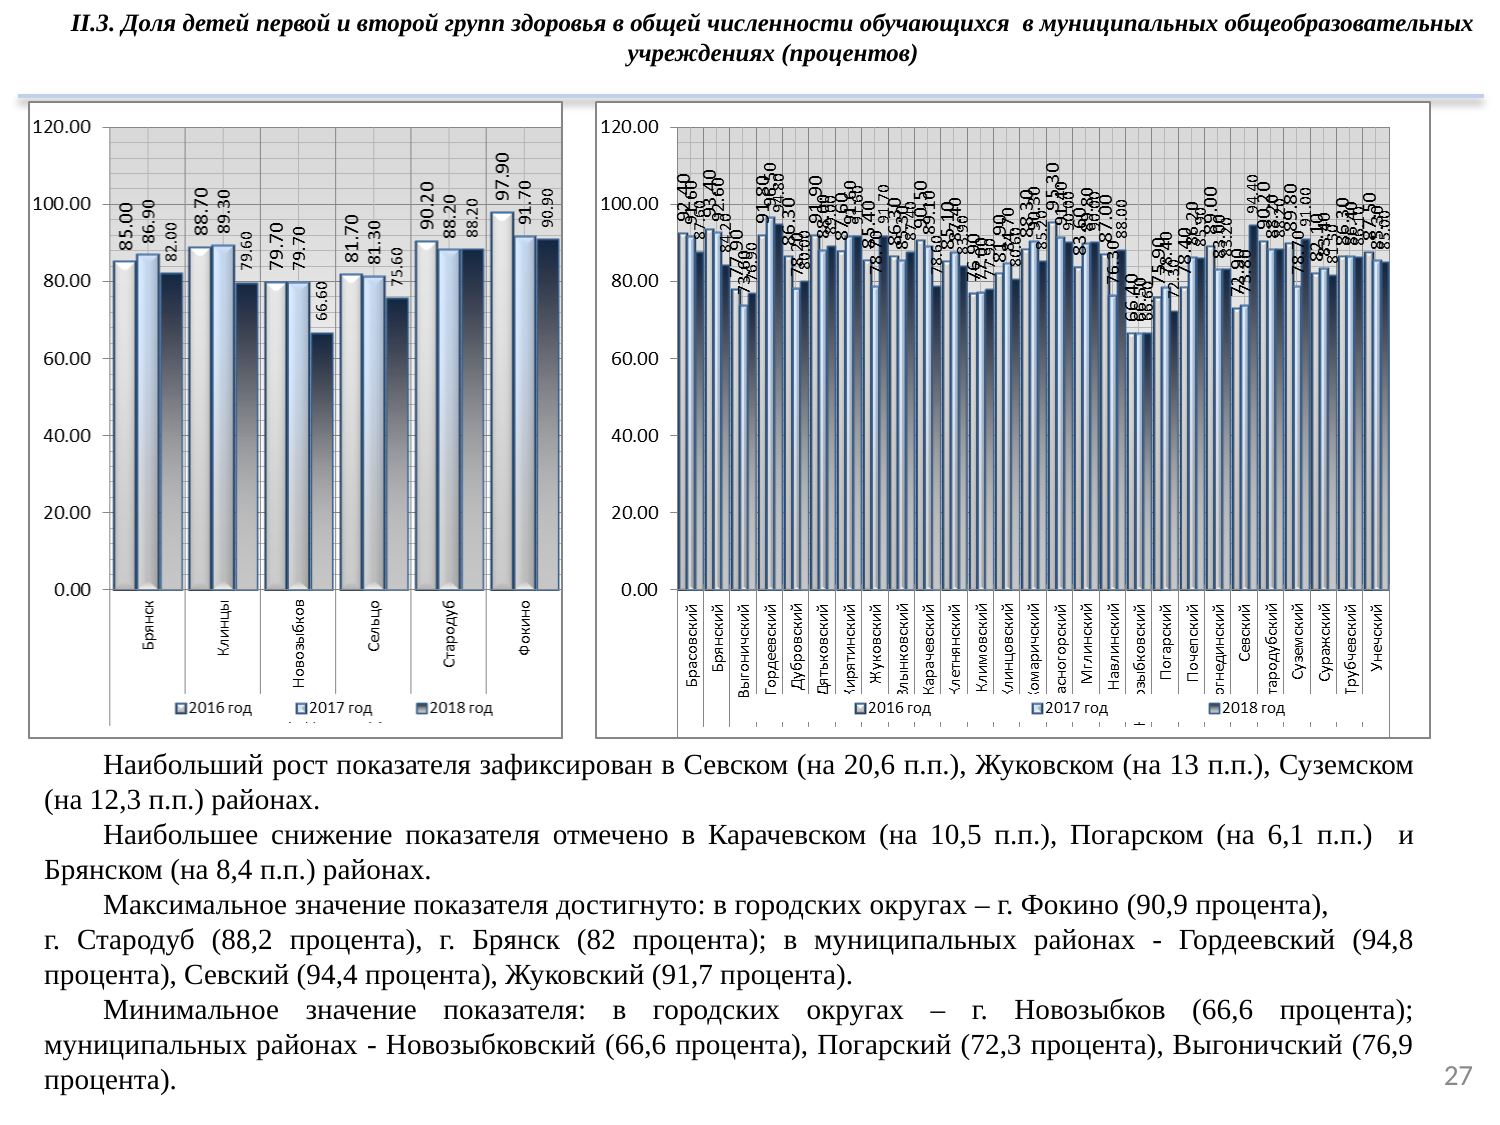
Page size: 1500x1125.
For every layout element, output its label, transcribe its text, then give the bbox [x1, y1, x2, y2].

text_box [21, 93, 570, 747]
text_box 27 [1399, 1034, 1488, 1113]
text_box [587, 93, 1439, 747]
text_box II.3. Доля детей первой и второй групп здоровья в общей численности обучающихся в муниципальных общеобразовательных учреждениях (процентов) [52, 0, 1494, 74]
text_box Наибольший рост показателя зафиксирован в Севском (на 20,6 п.п.), Жуковском (на 13 п.п.), Суземском (на 12,3 п.п.) районах. Наибольшее снижение показателя отмечено в Карачевском (на 10,5 п.п.), Погарском (на 6,1 п.п.) и Брянском (на 8,4 п.п.) районах. Максимальное значение показателя достигнуто: в городских округах – г. Фокино (90,9 процента), г. Стародуб (88,2 процента), г. Брянск (82 процента); в муниципальных районах - Гордеевский (94,8 процента), Севский (94,4 процента), Жуковский (91,7 процента). Минимальное значение показателя: в городских округах – г. Новозыбков (66,6 процента); муниципальных районах - Новозыбковский (66,6 процента), Погарский (72,3 процента), Выгоничский (76,9 процента). [29, 738, 1430, 1103]
